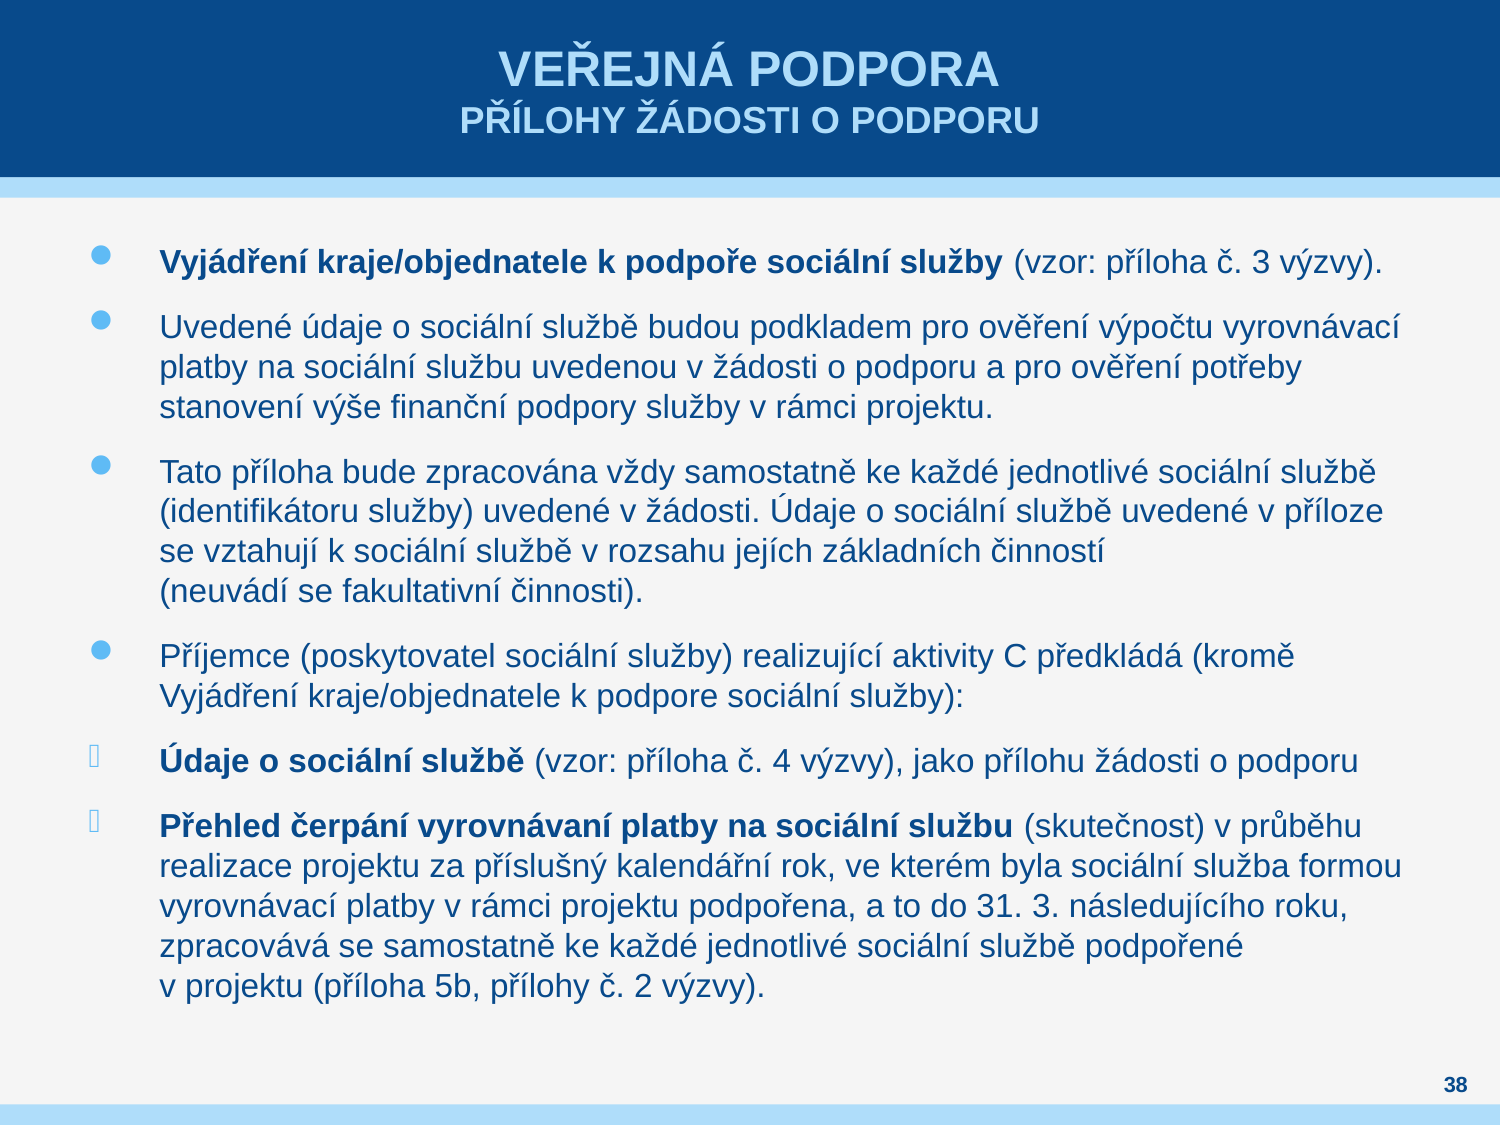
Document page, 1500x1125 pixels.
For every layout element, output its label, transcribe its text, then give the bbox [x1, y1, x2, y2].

list Vyjádření kraje/objednatele k podpoře sociální služby (vzor: příloha č. 3 výzvy). Uvedené údaje o sociální službě budou podkladem pro ověření výpočtu vyrovnávací platby na sociální službu uvedenou v žádosti o podporu a pro ověření potřeby stanovení výše finanční podpory služby v rámci projektu. Tato příloha bude zpracována vždy samostatně ke každé jednotlivé sociální službě (identifikátoru služby) uvedené v žádosti. Údaje o sociální službě uvedené v příloze se vztahují k sociální službě v rozsahu jejích základních činností (neuvádí se fakultativní činnosti). Příjemce (poskytovatel sociální služby) realizující aktivity C předkládá (kromě Vyjádření kraje/objednatele k podpore sociální služby): Údaje o sociální službě (vzor: příloha č. 4 výzvy), jako přílohu žádosti o podporu Přehled čerpání vyrovnávaní platby na sociální službu (skutečnost) v průběhu realizace projektu za příslušný kalendářní rok, ve kterém byla sociální služba formou vyrovnávací platby v rámci projektu podpořena, a to do 31. 3. následujícího roku, zpracovává se samostatně ke každé jednotlivé sociální službě podpořené v projektu (příloha 5b, přílohy č. 2 výzvy). [88, 219, 1412, 1047]
title Veřejná podpora přílohy žádosti o podporu [59, 0, 1441, 178]
slide_number 38 [1417, 1068, 1495, 1099]
